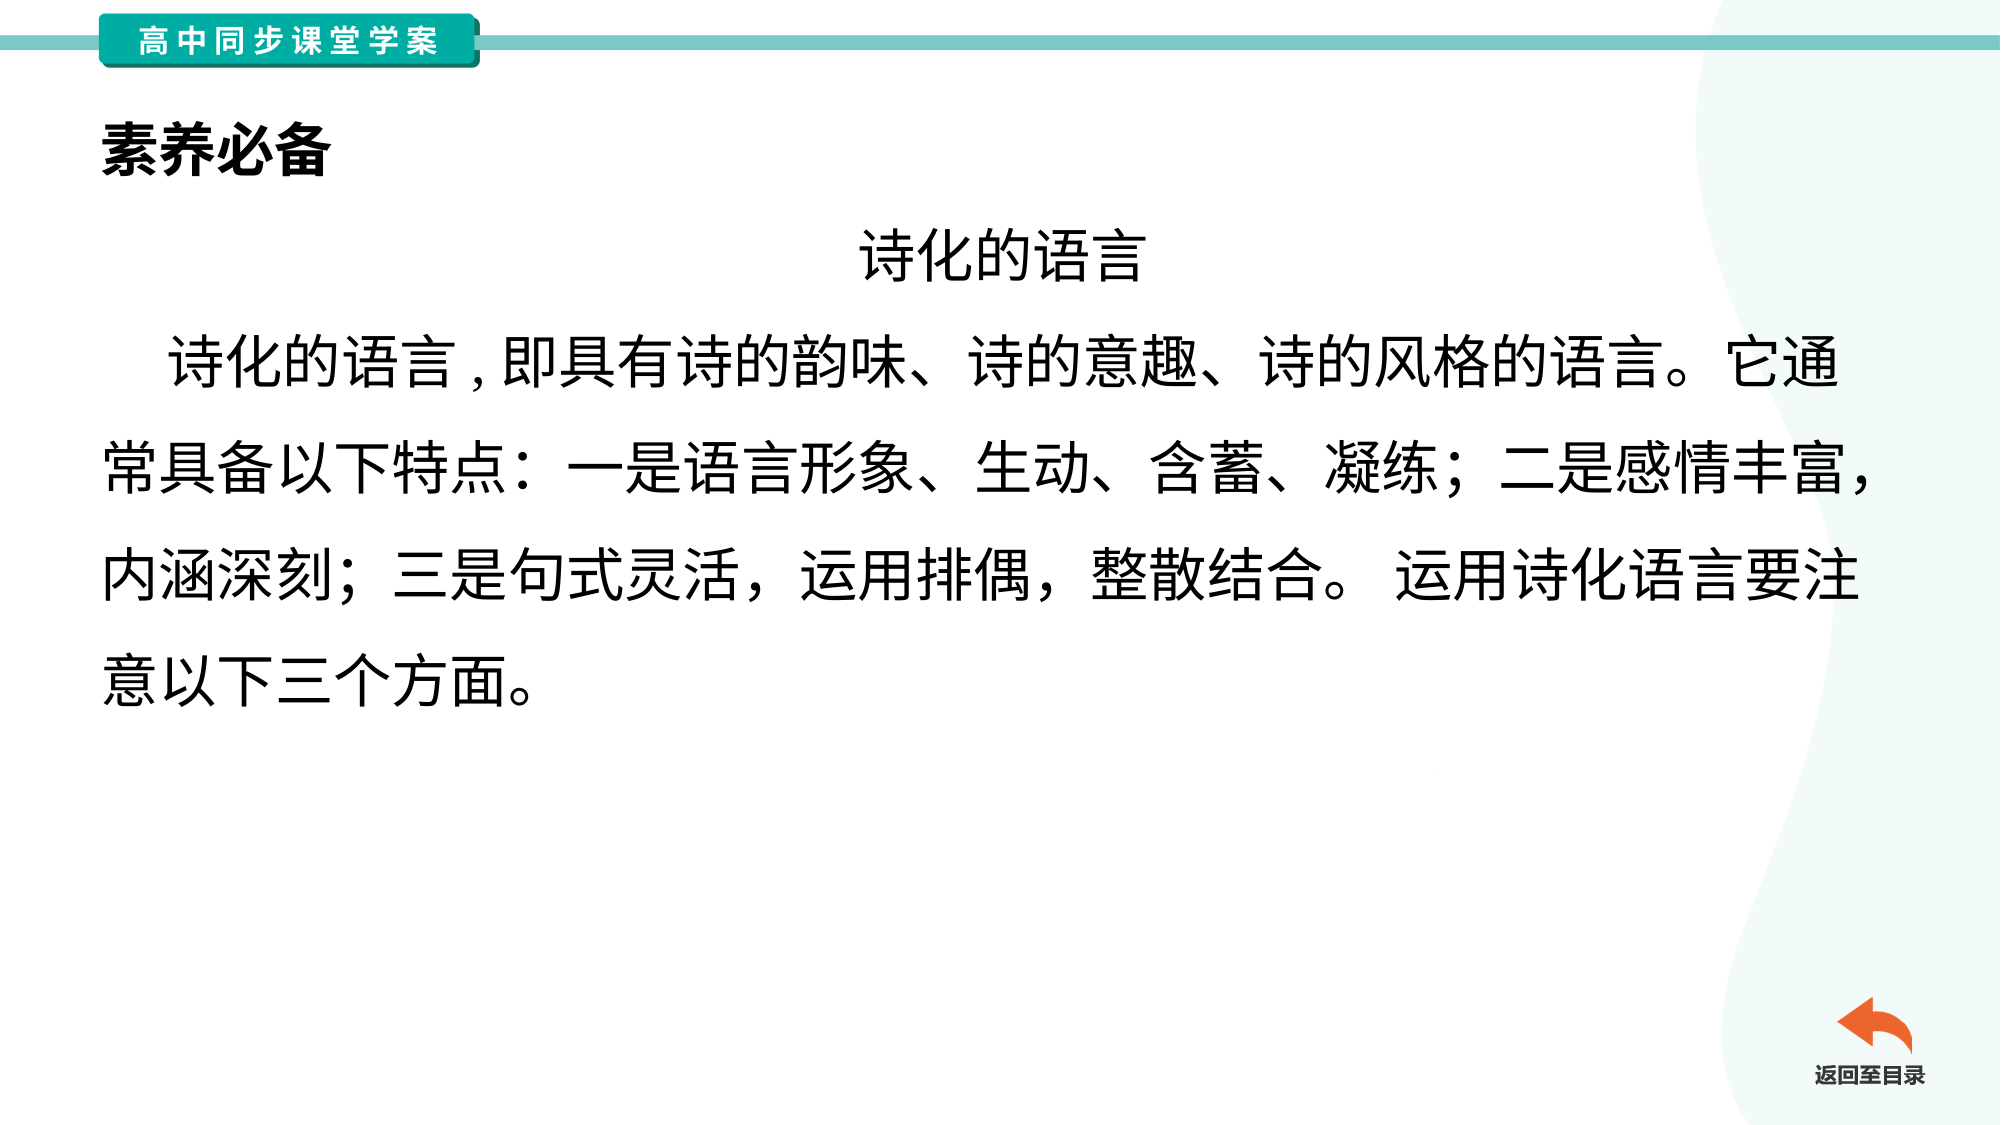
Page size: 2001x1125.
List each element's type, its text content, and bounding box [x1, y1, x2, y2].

picture [0, 0, 2000, 1125]
text_box 素养必备 诗化的语言 诗化的语言,即具有诗的韵味、诗的意趣、诗的风格的语言。它通 常具备以下特点：一是语言形象、生动、含蓄、凝练；二是感情丰富， 内涵深刻；三是句式灵活，运用排偶，整散结合。 运用诗化语言要注 意以下三个方面。 [100, 76, 1899, 715]
